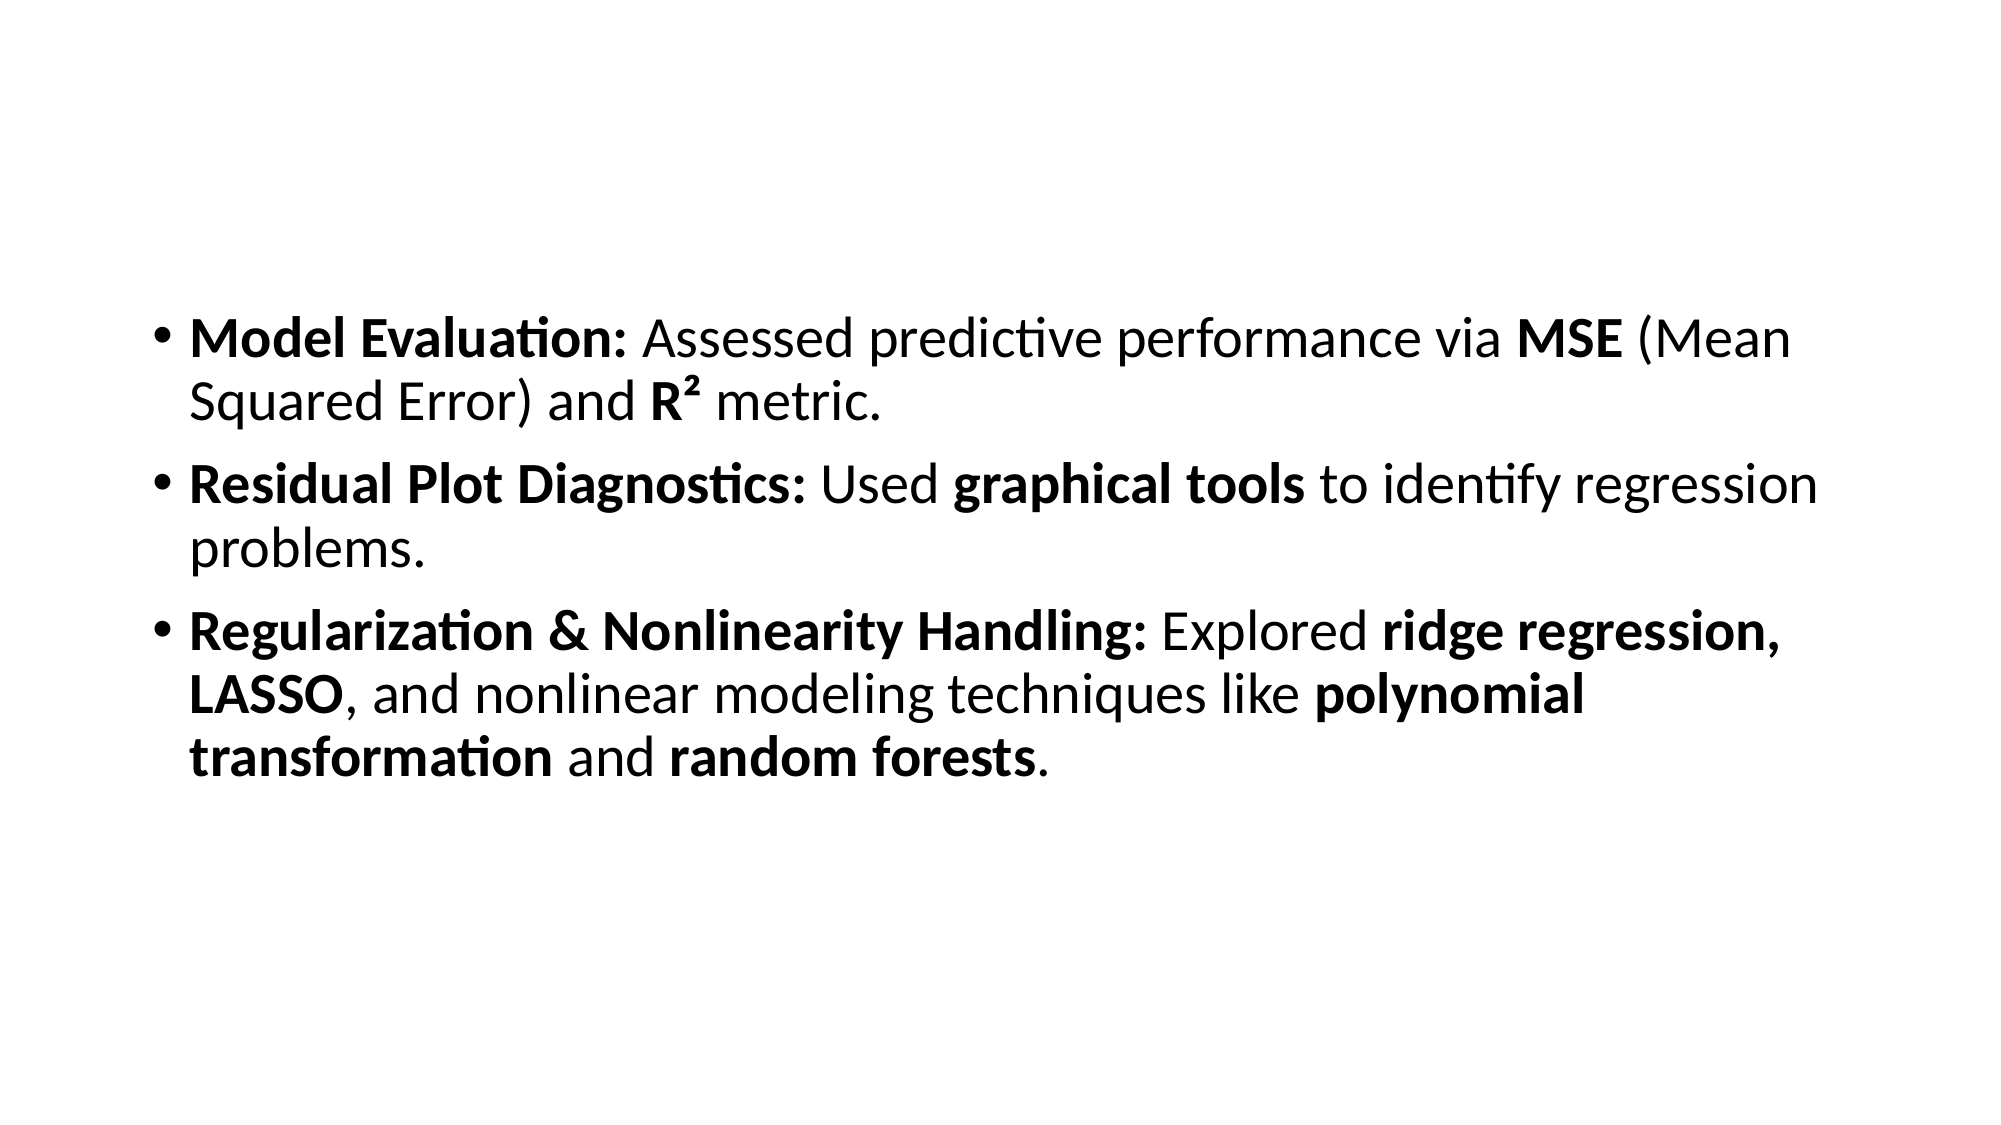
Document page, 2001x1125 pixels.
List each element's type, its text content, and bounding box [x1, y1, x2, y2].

list Model Evaluation: Assessed predictive performance via MSE (Mean Squared Error) and R² metric. Residual Plot Diagnostics: Used graphical tools to identify regression problems. Regularization & Nonlinearity Handling: Explored ridge regression, LASSO, and nonlinear modeling techniques like polynomial transformation and random forests. [137, 299, 1863, 1014]
